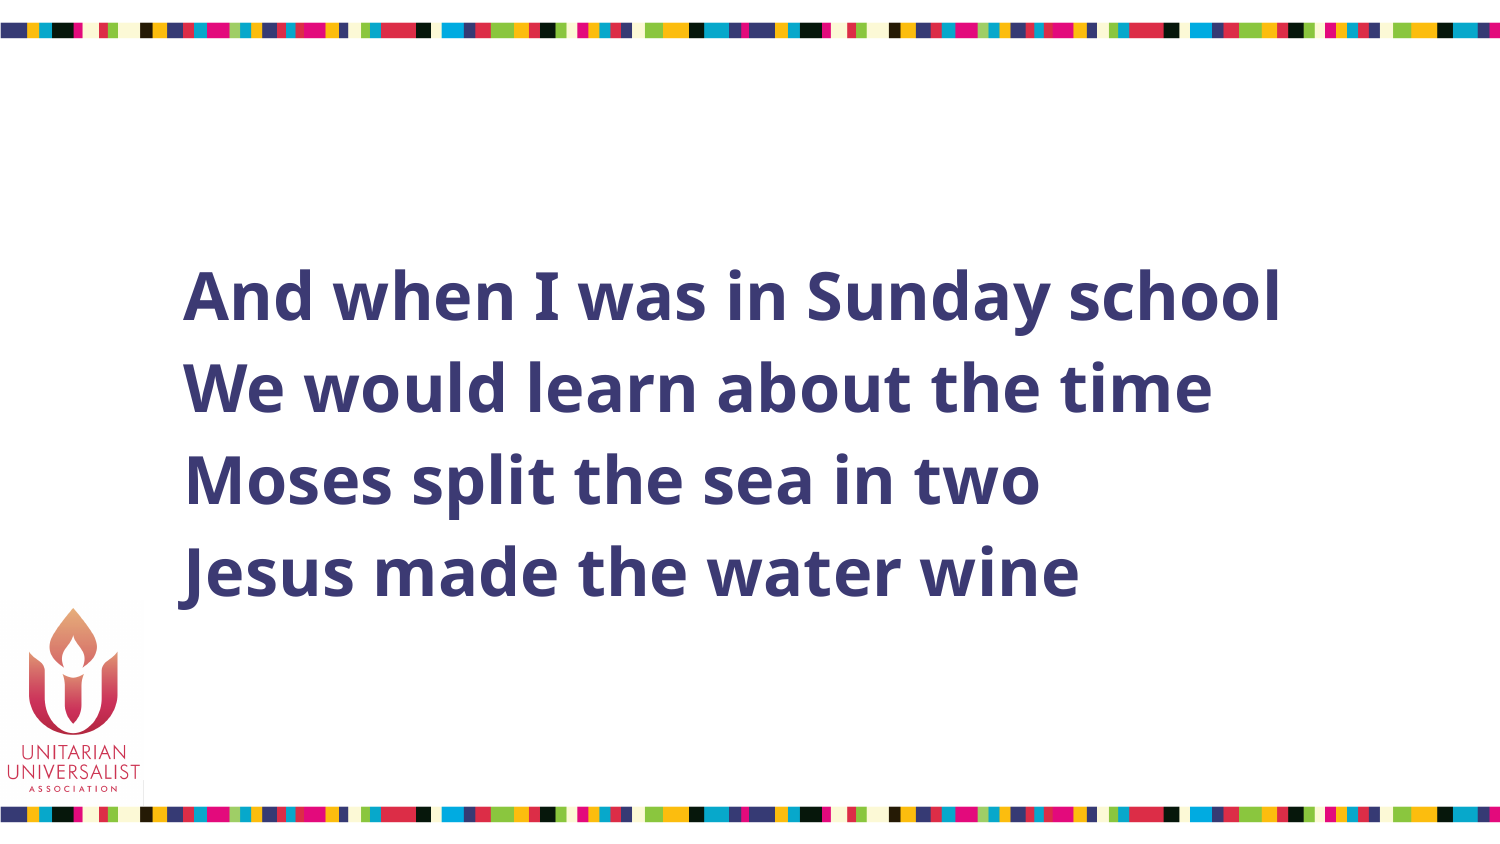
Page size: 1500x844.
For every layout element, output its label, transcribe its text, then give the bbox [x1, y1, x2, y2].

picture [0, 600, 1500, 824]
text_box And when I was in Sunday school We would learn about the time Moses split the sea in two Jesus made the water wine [168, 226, 1495, 717]
picture [0, 22, 1500, 40]
